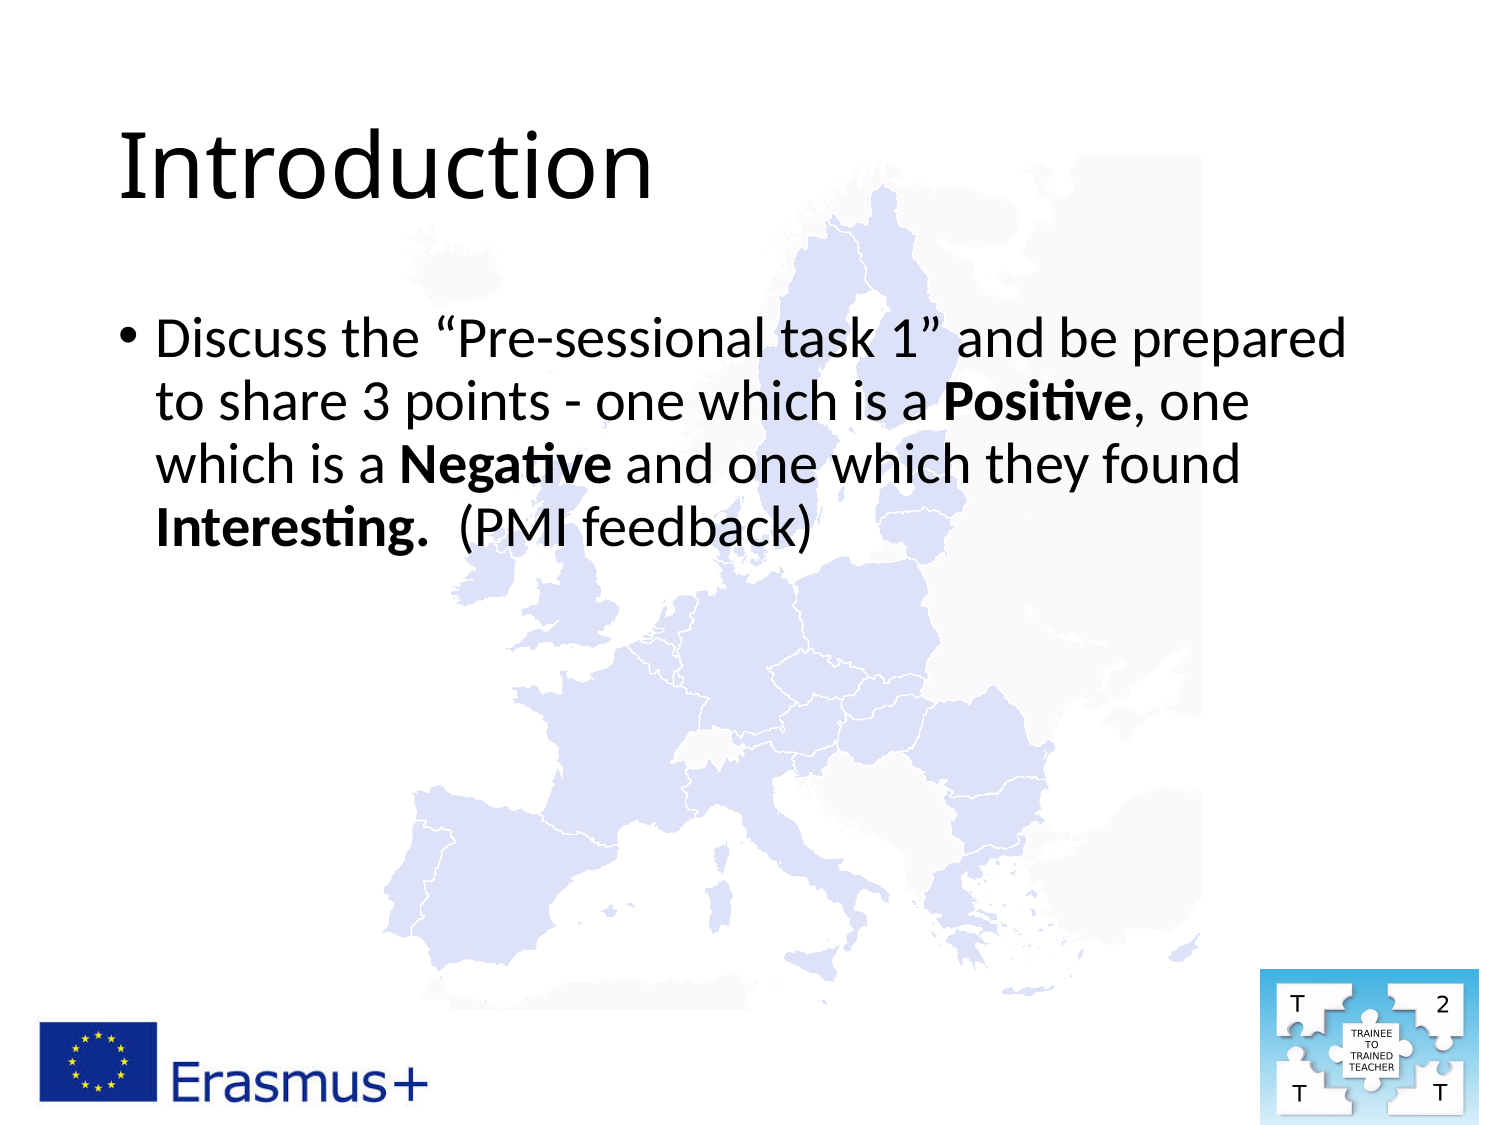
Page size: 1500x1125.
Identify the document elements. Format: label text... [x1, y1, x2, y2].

title Introduction [103, 59, 1397, 278]
picture [1260, 969, 1479, 1125]
picture [17, 155, 1201, 1125]
list Discuss the “Pre-sessional task 1” and be prepared to share 3 points - one which is a Positive, one which is a Negative and one which they found Interesting. (PMI feedback) [103, 299, 268, 999]
list Discuss the “Pre-sessional task 1” and be prepared to share 3 points - one which is a Positive, one which is a Negative and one which they found Interesting. (PMI feedback) [450, 299, 1397, 1014]
